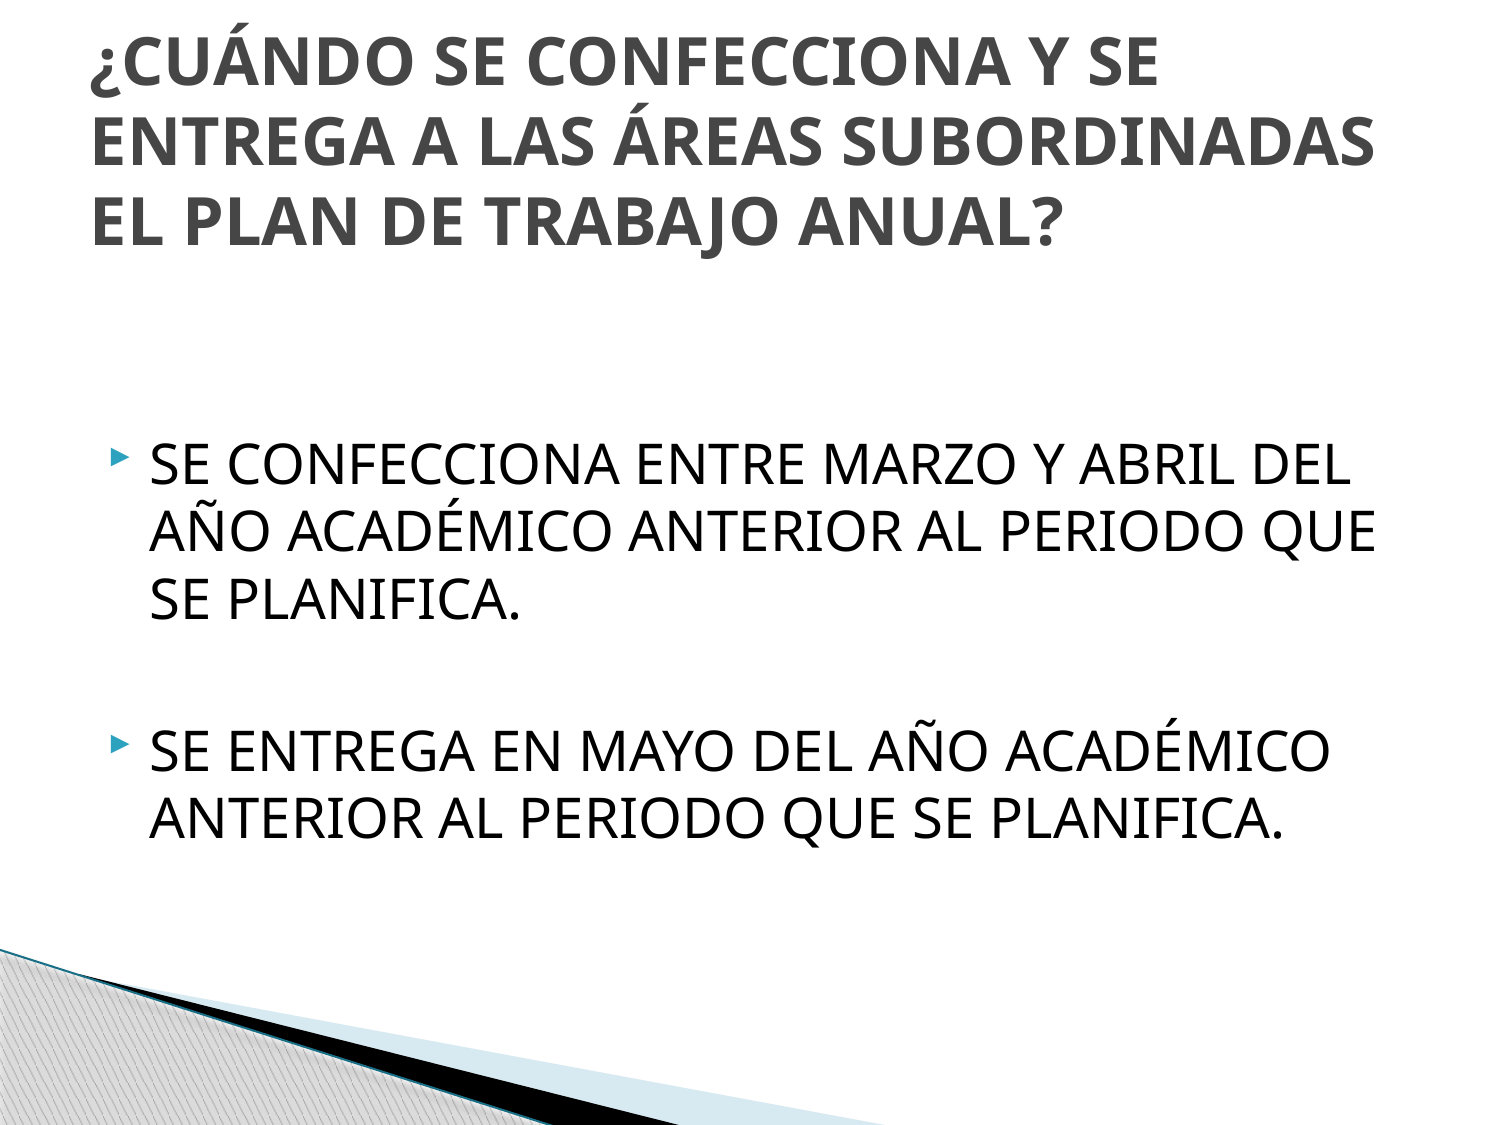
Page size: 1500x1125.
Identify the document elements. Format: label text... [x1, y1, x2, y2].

list SE CONFECCIONA ENTRE MARZO Y ABRIL DEL AÑO ACADÉMICO ANTERIOR AL PERIODO QUE SE PLANIFICA. SE ENTREGA EN MAYO DEL AÑO ACADÉMICO ANTERIOR AL PERIODO QUE SE PLANIFICA. [75, 420, 1425, 1005]
title ¿CUÁNDO SE CONFECCIONA Y SE ENTREGA A LAS ÁREAS SUBORDINADAS EL PLAN DE TRABAJO ANUAL? [75, 45, 1425, 233]
